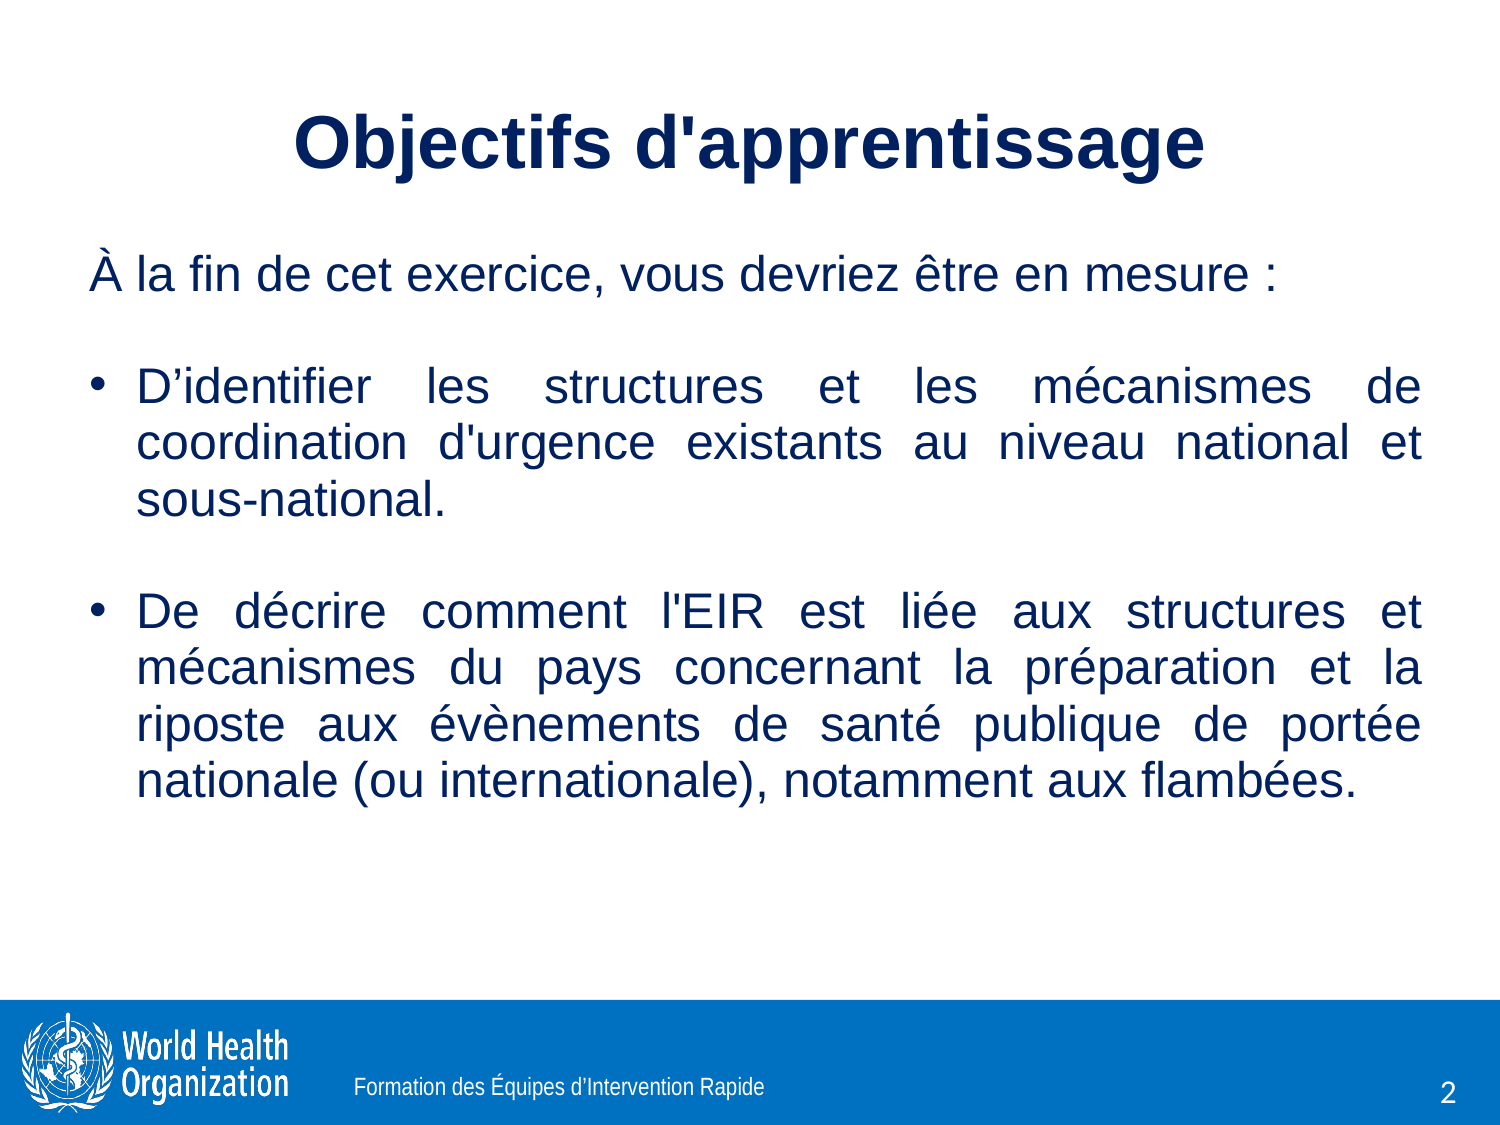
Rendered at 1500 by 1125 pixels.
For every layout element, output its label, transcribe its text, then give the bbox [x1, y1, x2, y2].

picture [21, 1012, 288, 1113]
title Objectifs d'apprentissage [75, 45, 1425, 233]
text_box À la fin de cet exercice, vous devriez être en mesure : D’identifier les structures et les mécanismes de coordination d'urgence existants au niveau national et sous-national. De décrire comment l'EIR est liée aux structures et mécanismes du pays concernant la préparation et la riposte aux évènements de santé publique de portée nationale (ou internationale), notamment aux flambées. [74, 237, 1438, 922]
